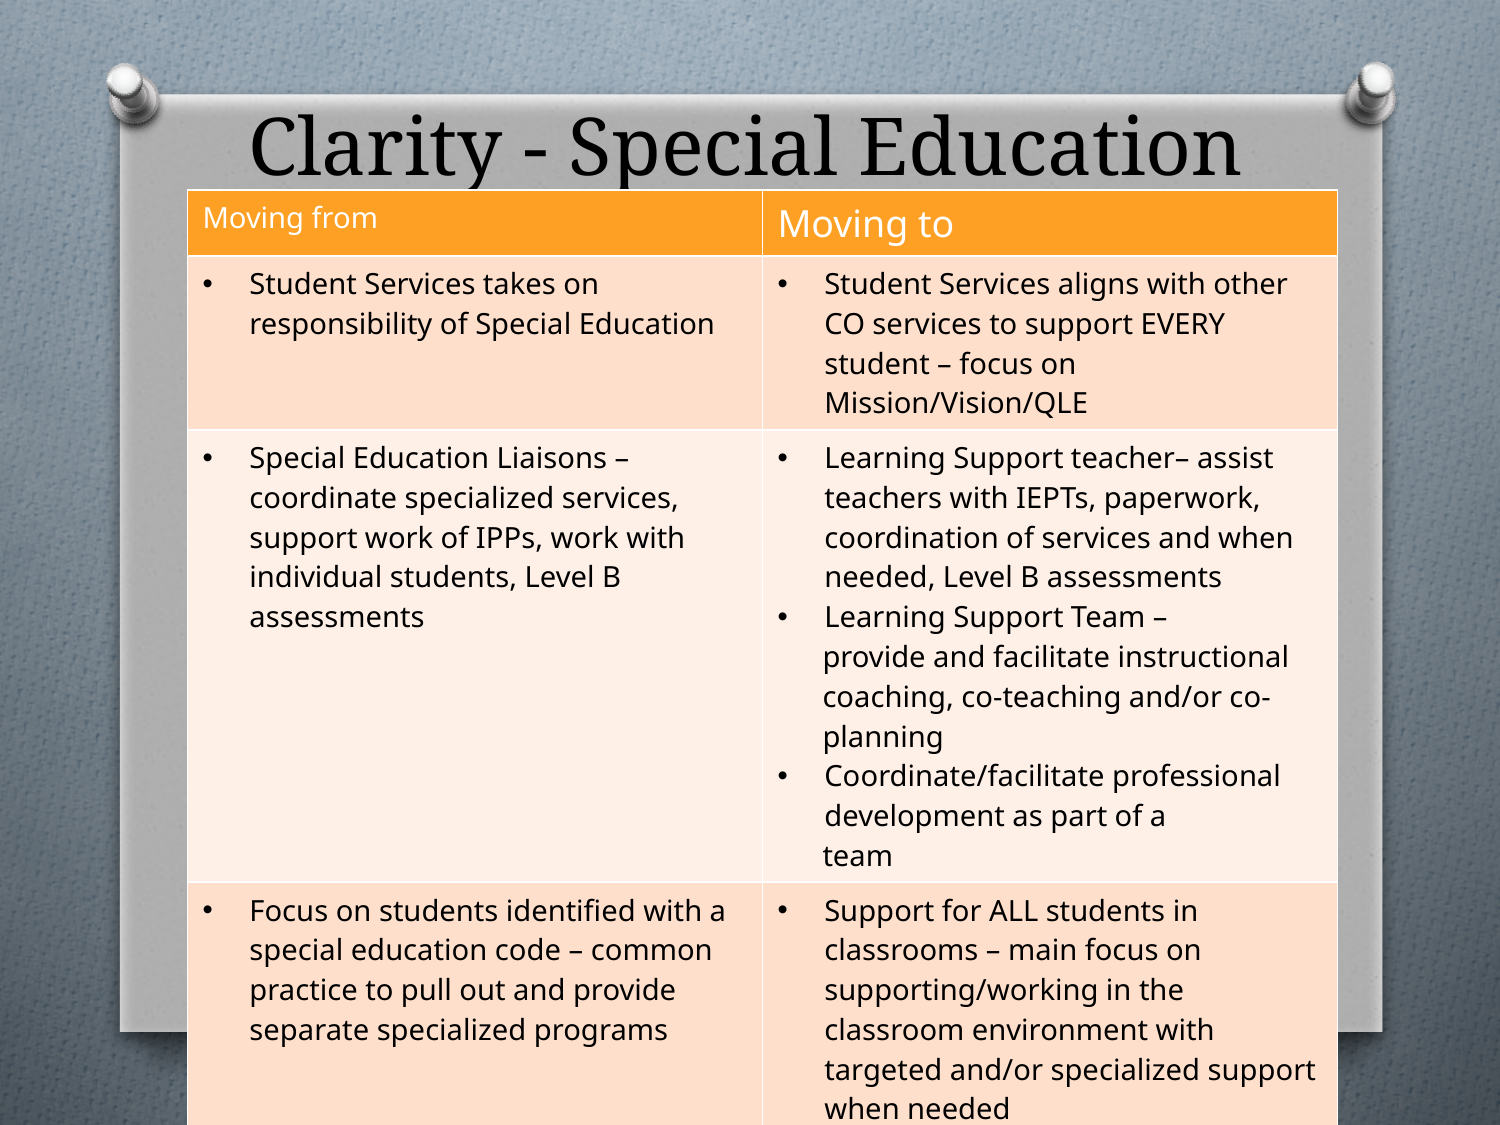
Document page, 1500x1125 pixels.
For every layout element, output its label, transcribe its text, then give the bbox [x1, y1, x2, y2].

table_cell Student Services aligns with other CO services to support EVERY student – focus on Mission/Vision/QLE [763, 257, 1337, 429]
table_cell Support for ALL students in classrooms – main focus on supporting/working in the classroom environment with targeted and/or specialized support when needed [763, 883, 1337, 1125]
table_header Moving to [763, 191, 1337, 255]
title Clarity - Special Education [174, 87, 1318, 200]
table_cell Learning Support teacher– assist teachers with IEPTs, paperwork, coordination of services and when needed, Level B assessments Learning Support Team – provide and facilitate instructional coaching, co-teaching and/or co- planning Coordinate/facilitate professional development as part of a team [763, 431, 1337, 881]
picture [1317, 35, 1439, 156]
table_header Moving from [188, 191, 762, 255]
picture [75, 29, 198, 153]
table_cell Focus on students identified with a special education code – common practice to pull out and provide separate specialized programs [188, 883, 762, 1125]
table_cell Special Education Liaisons – coordinate specialized services, support work of IPPs, work with individual students, Level B assessments [188, 431, 762, 881]
table_cell Student Services takes on responsibility of Special Education [188, 257, 762, 429]
